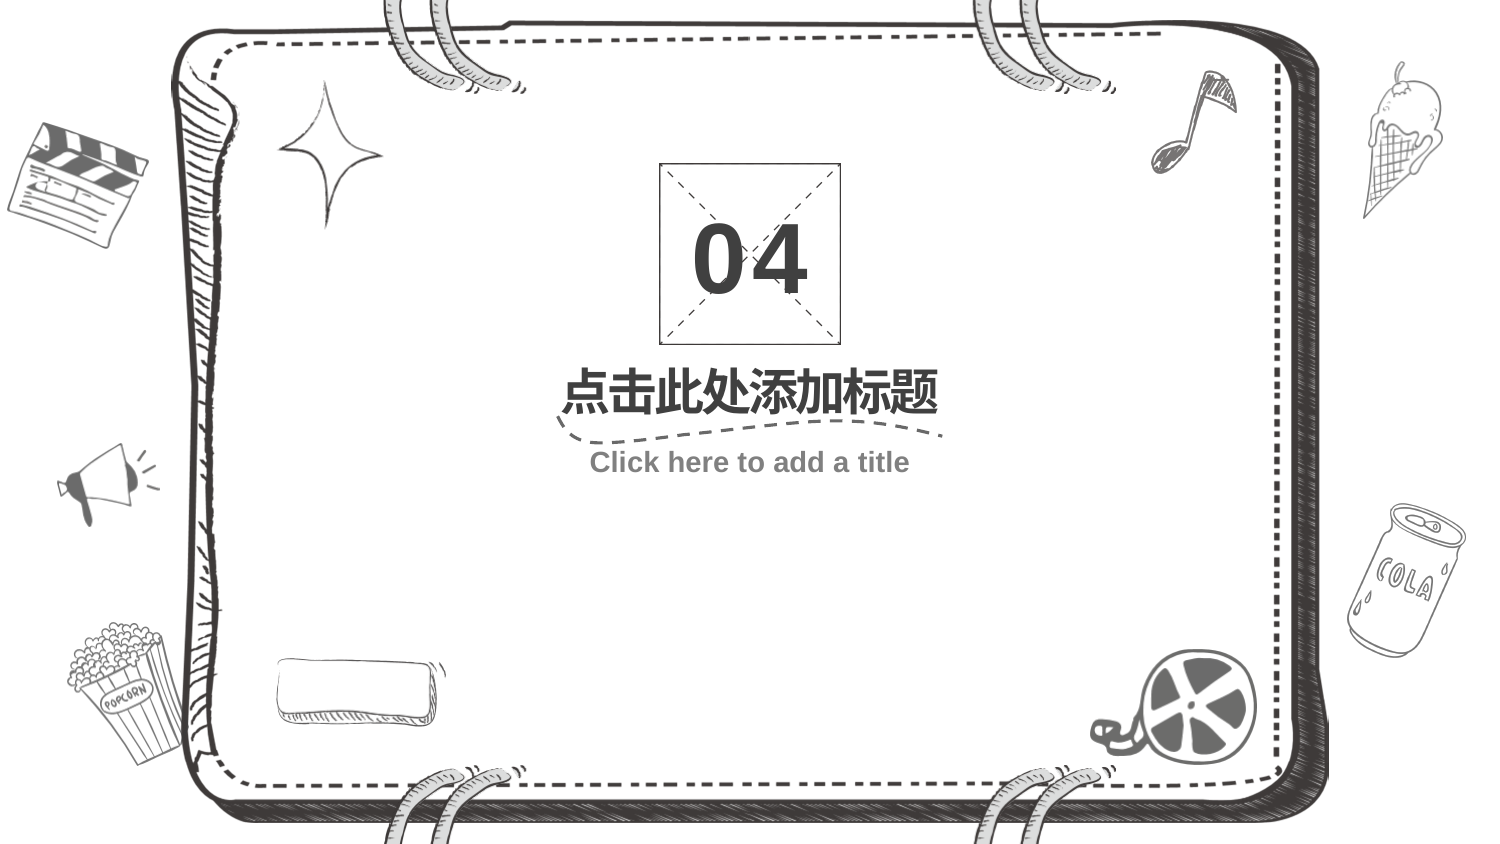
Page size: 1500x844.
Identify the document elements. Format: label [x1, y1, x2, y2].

text_box [650, 163, 850, 346]
picture [57, 443, 160, 527]
picture [7, 122, 149, 249]
picture [1363, 61, 1443, 220]
picture [66, 0, 1329, 844]
picture [1347, 503, 1466, 659]
